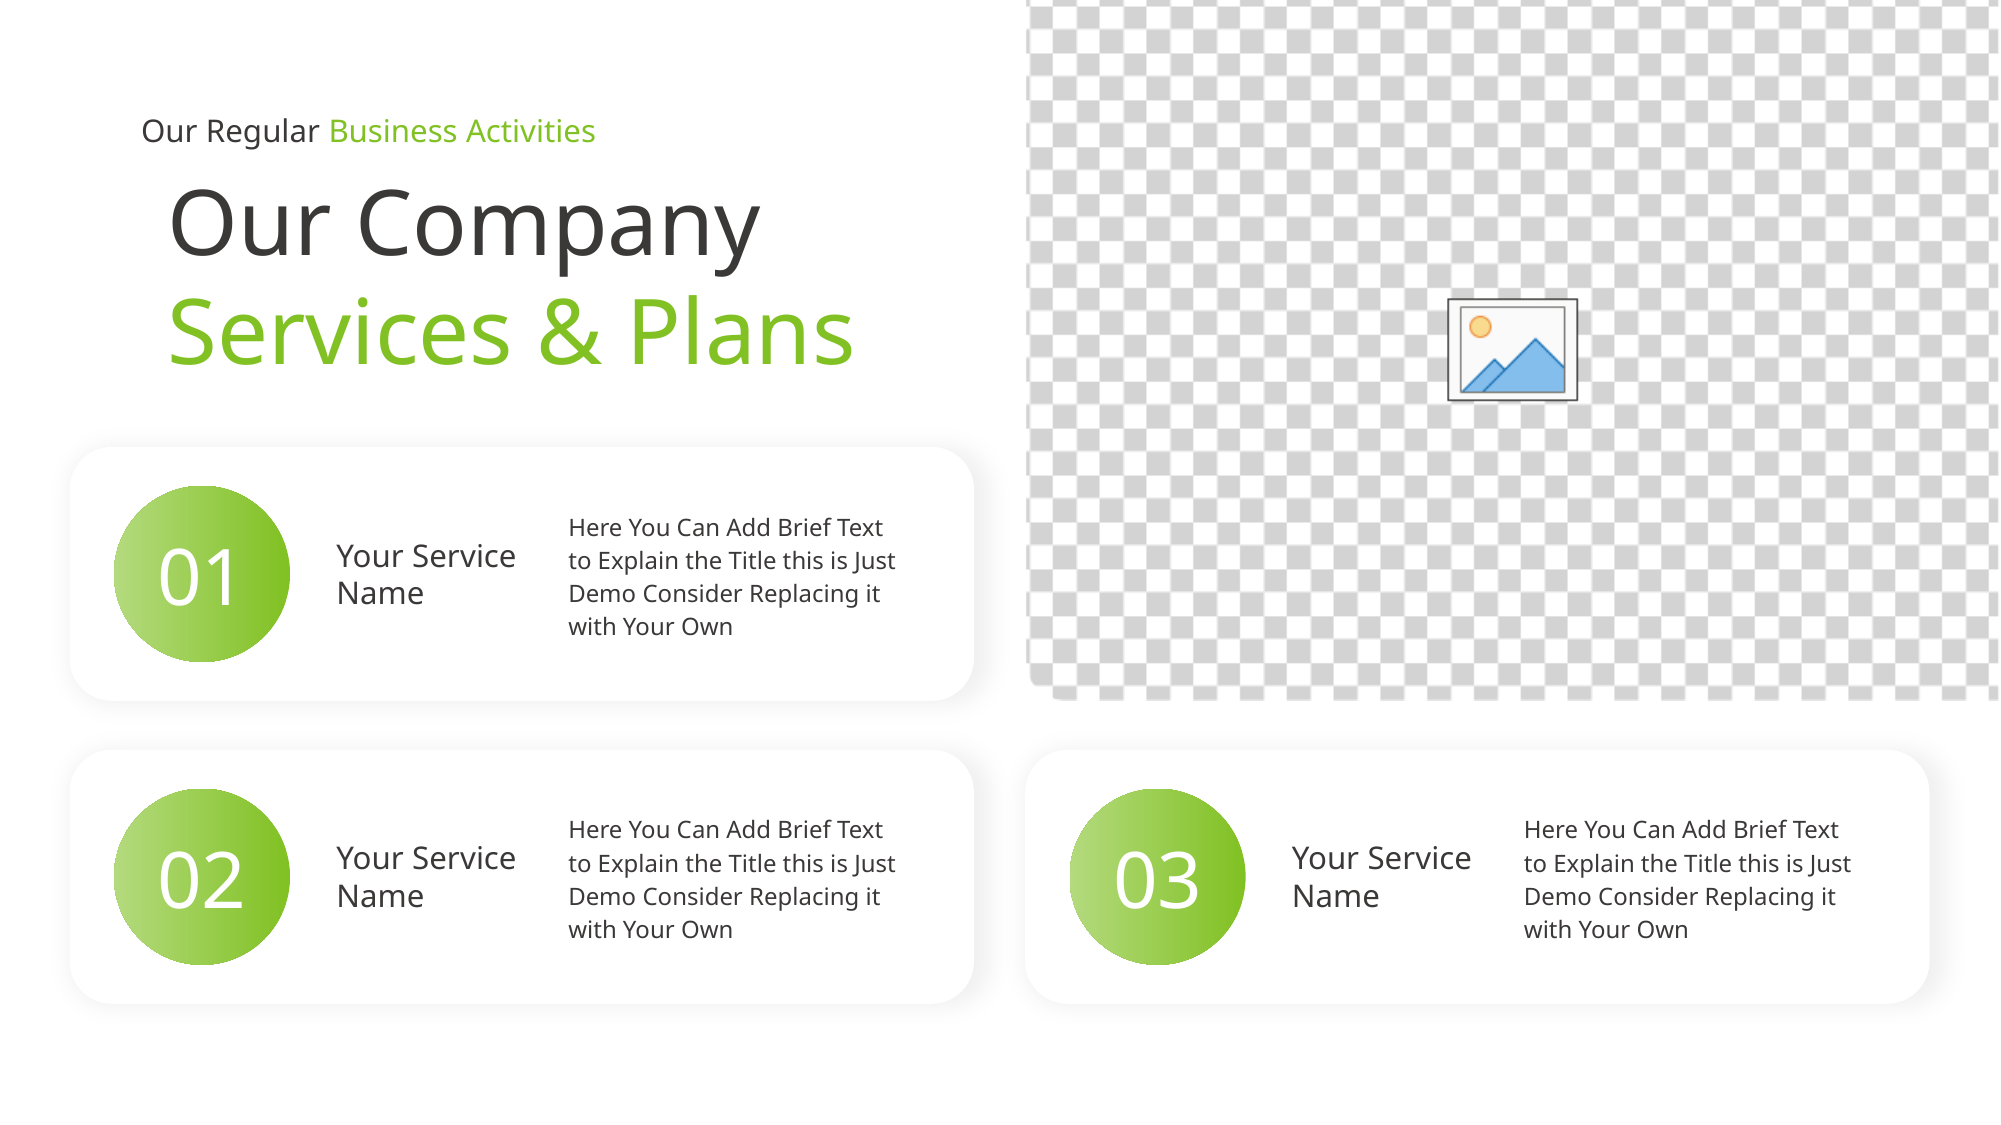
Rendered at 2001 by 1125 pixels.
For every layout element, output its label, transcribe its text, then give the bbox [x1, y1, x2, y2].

text_box Your Service Name [321, 528, 532, 619]
text_box 03 [1098, 822, 1217, 932]
text_box Our Company Services & Plans [152, 157, 872, 390]
text_box Your Service Name [321, 831, 532, 921]
text_box 02 [142, 822, 262, 932]
text_box Here You Can Add Brief Text to Explain the Title this is Just Demo Consider Replacing it with Your Own [553, 802, 947, 951]
text_box Your Service Name [1277, 831, 1488, 921]
text_box [114, 788, 291, 965]
text_box [69, 446, 974, 701]
text_box 01 [142, 519, 262, 629]
text_box [69, 749, 974, 1004]
text_box [114, 485, 291, 662]
picture [1025, 0, 2000, 701]
text_box [1025, 749, 1930, 1004]
text_box Our Regular Business Activities [126, 104, 612, 157]
text_box Here You Can Add Brief Text to Explain the Title this is Just Demo Consider Replacing it with Your Own [553, 500, 947, 649]
text_box [1069, 788, 1246, 965]
text_box Here You Can Add Brief Text to Explain the Title this is Just Demo Consider Replacing it with Your Own [1509, 802, 1903, 951]
